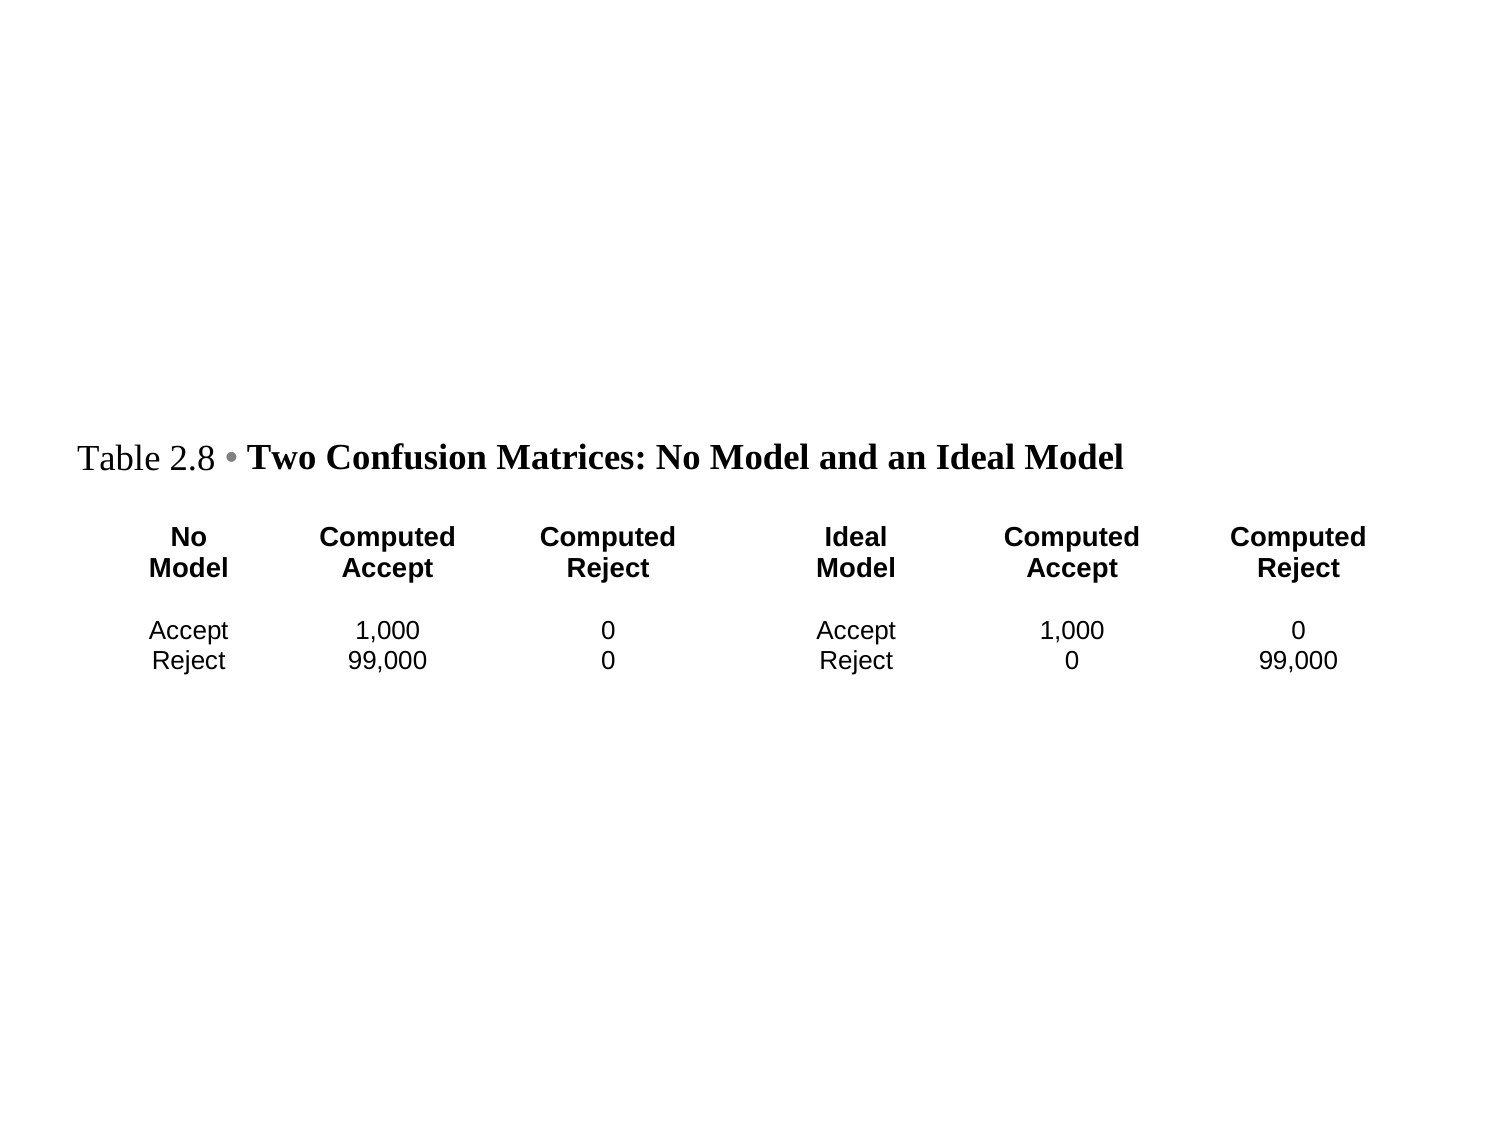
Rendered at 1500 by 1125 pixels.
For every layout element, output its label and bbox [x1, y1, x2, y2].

text_box [74, 437, 1425, 711]
